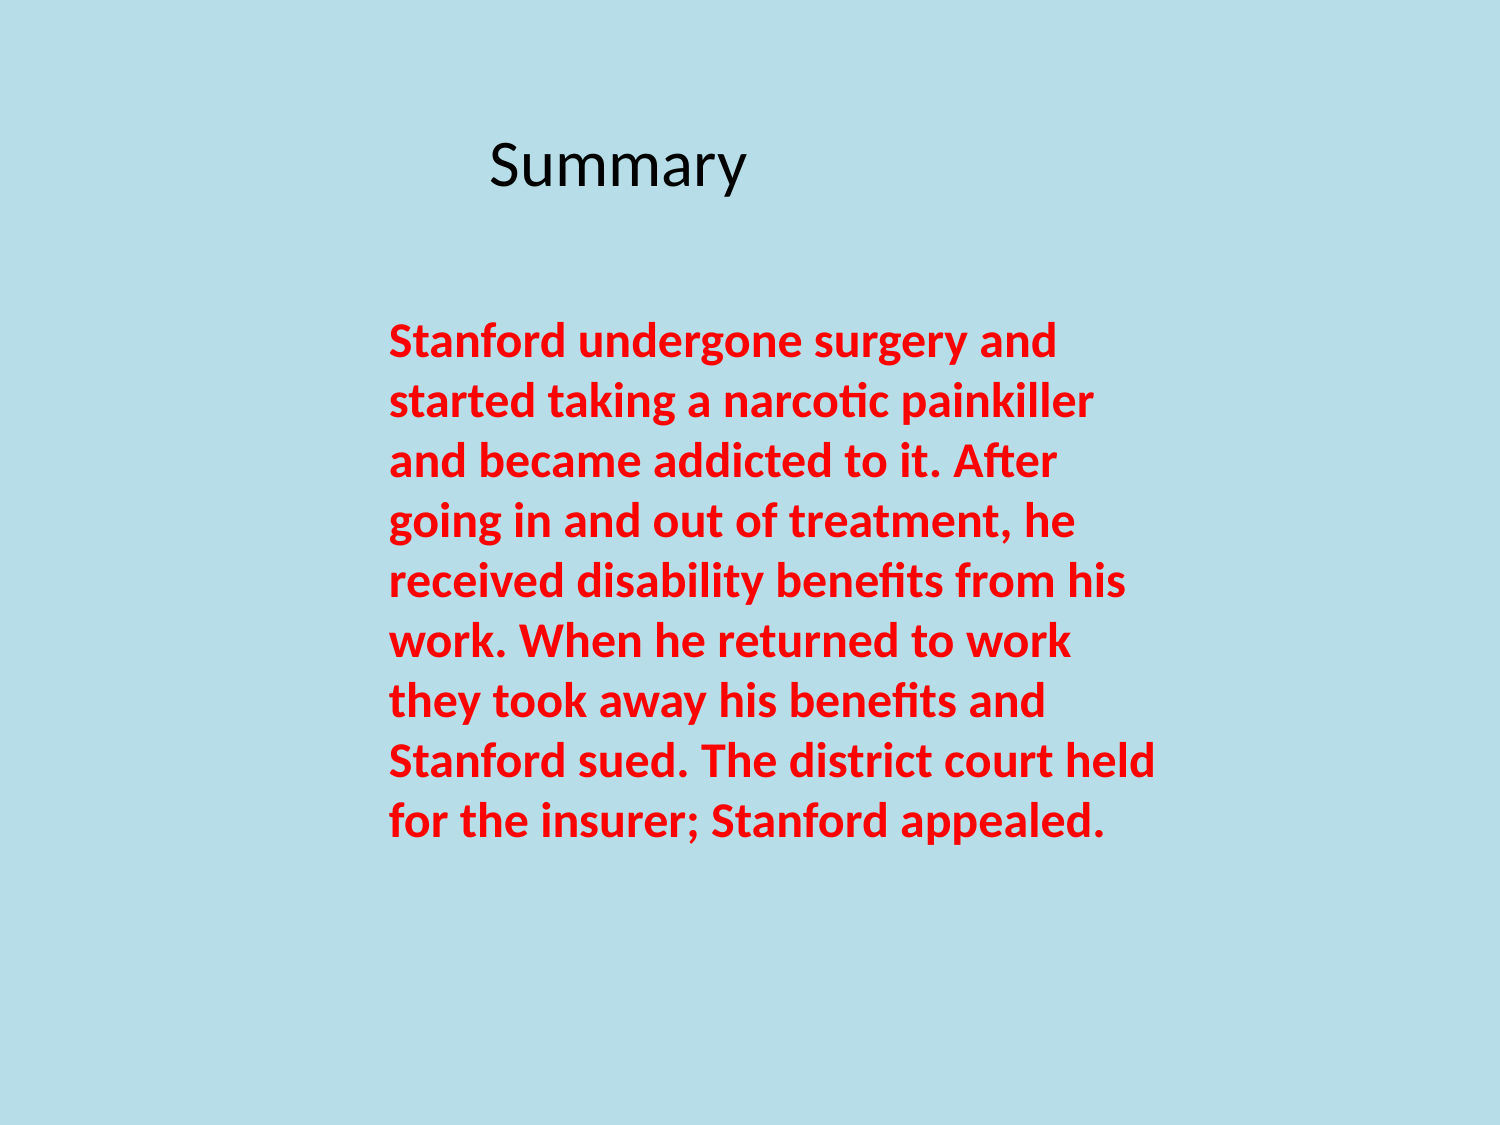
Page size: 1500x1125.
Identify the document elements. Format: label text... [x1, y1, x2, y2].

text_box Stanford undergone surgery and started taking a narcotic painkiller and became addicted to it. After going in and out of treatment, he received disability benefits from his work. When he returned to work they took away his benefits and Stanford sued. The district court held for the insurer; Stanford appealed. [374, 299, 1175, 855]
text_box Summary [474, 112, 925, 208]
